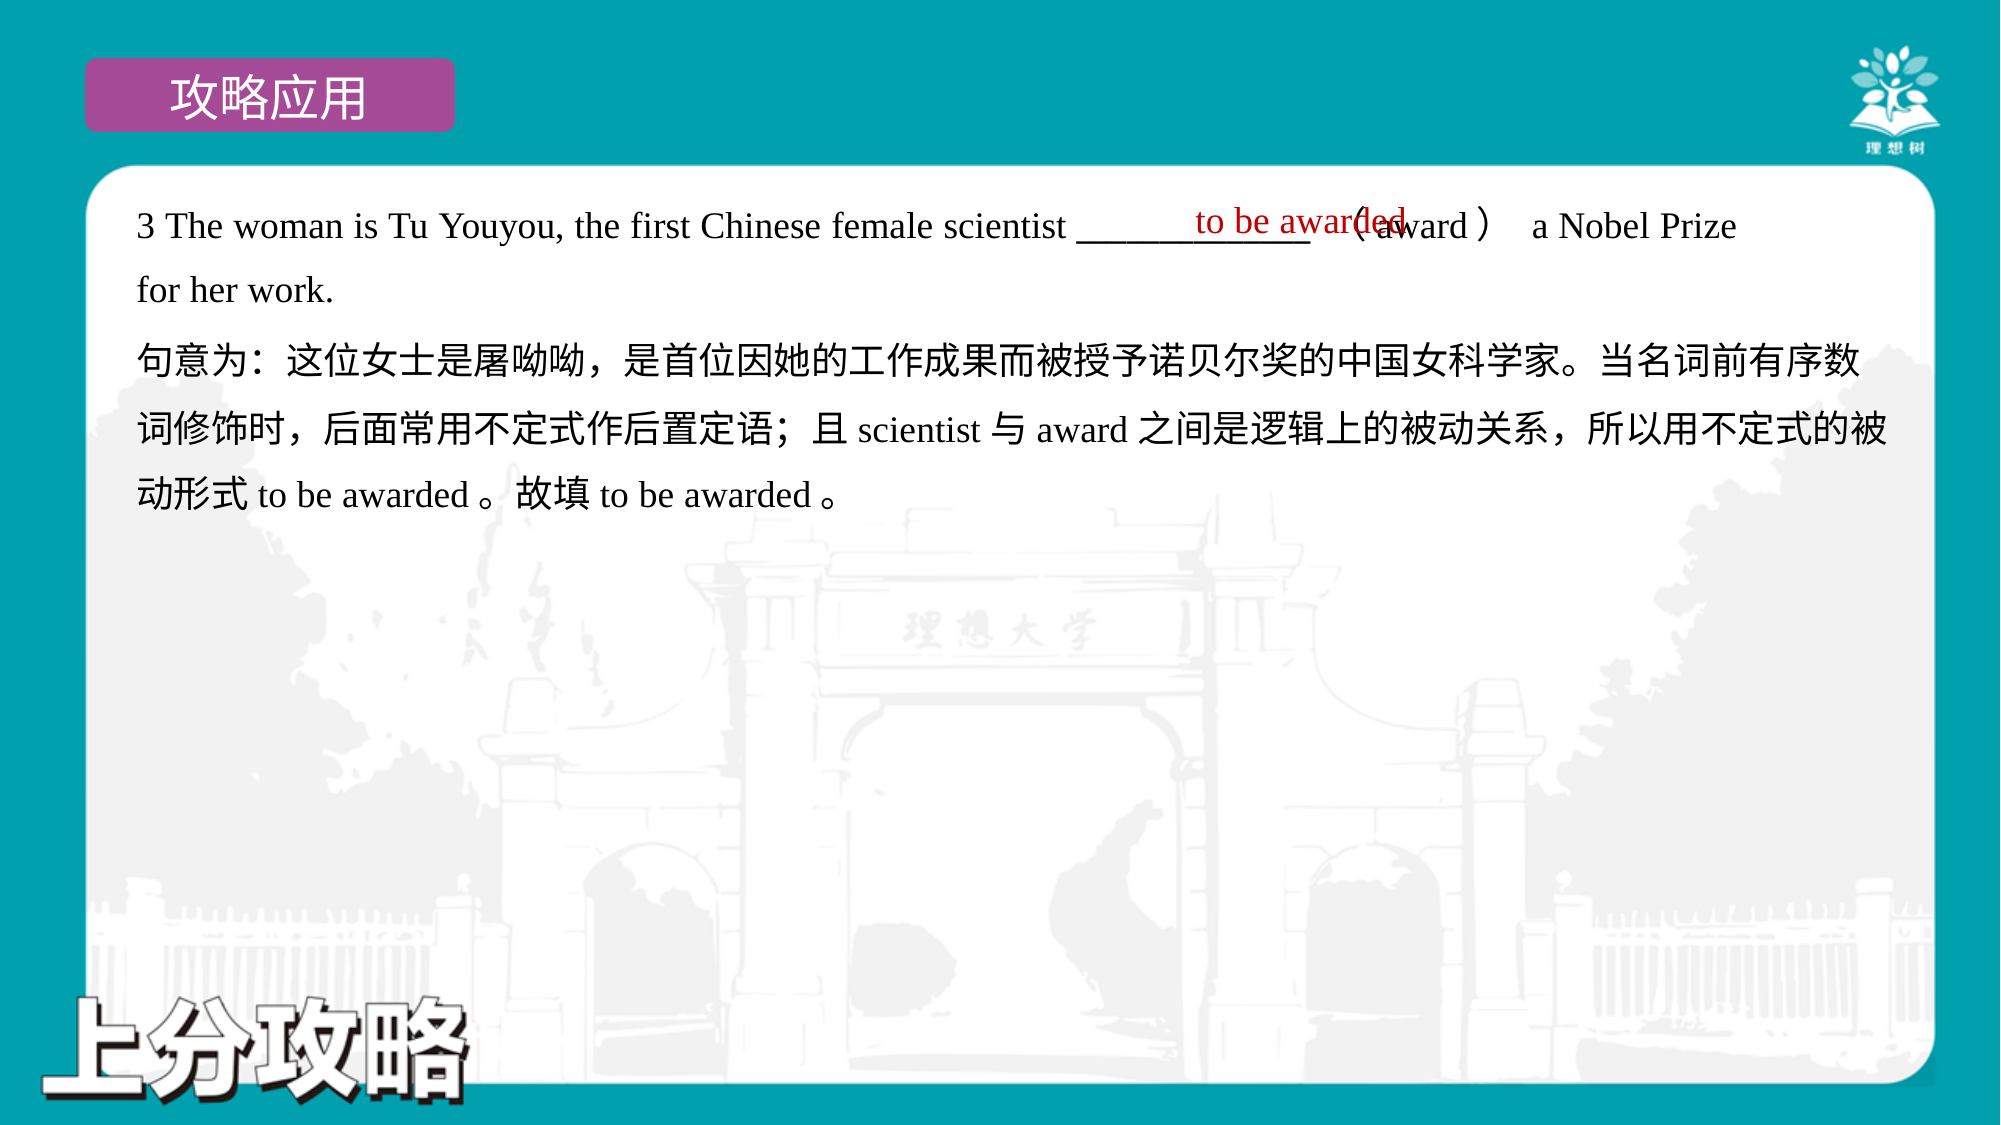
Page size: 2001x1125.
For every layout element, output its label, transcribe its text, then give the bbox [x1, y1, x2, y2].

text_box 3 The woman is Tu Youyou, the first Chinese female scientist ______________ （award） a Nobel Prize for her work. [136, 176, 1865, 304]
text_box to be awarded [1172, 171, 1430, 233]
text_box 句意为：这位女士是屠呦呦，是首位因她的工作成果而被授予诺贝尔奖的中国女科学家。当名词前有序数 词修饰时，后面常用不定式作后置定语；且scientist与award之间是逻辑上的被动关系，所以用不定式的被 动形式to be awarded。故填to be awarded。 [136, 312, 1865, 508]
picture [0, 0, 2000, 1125]
